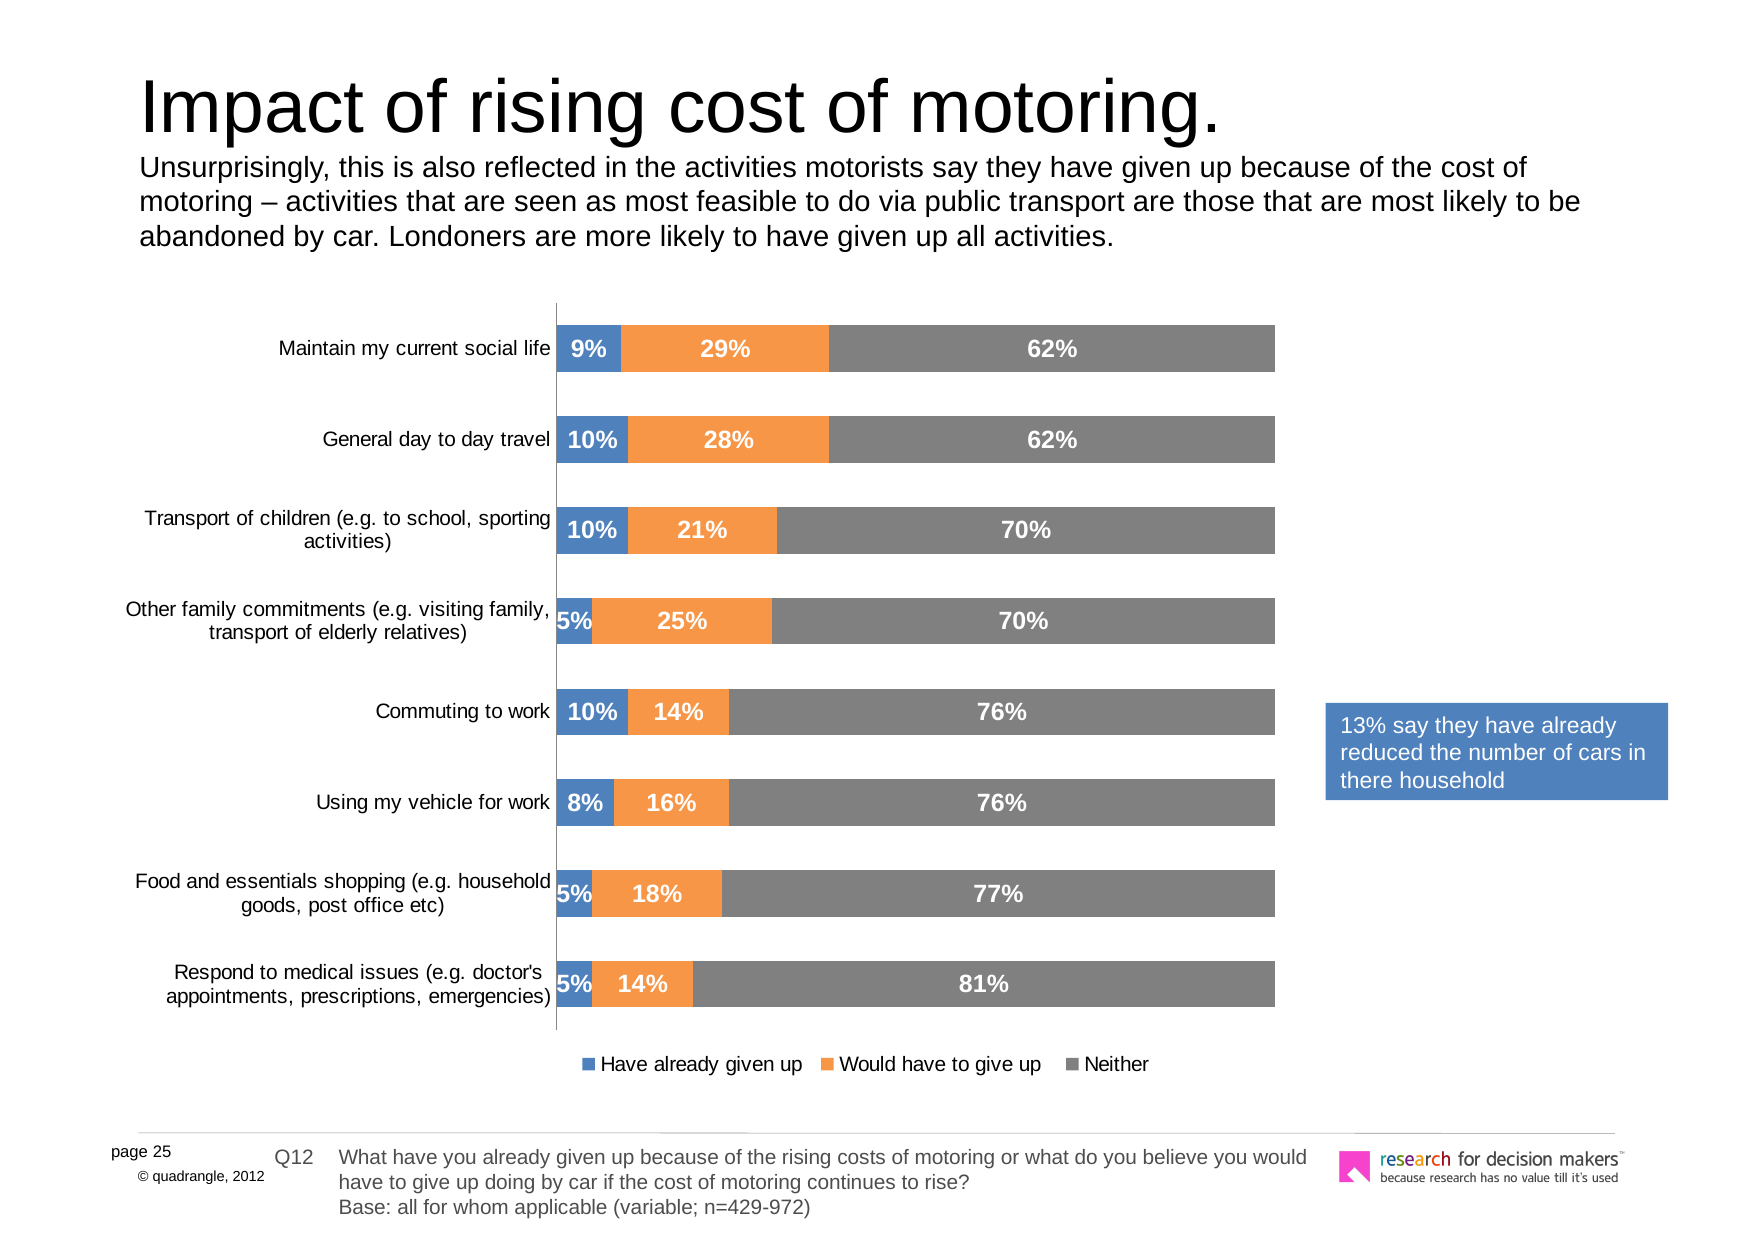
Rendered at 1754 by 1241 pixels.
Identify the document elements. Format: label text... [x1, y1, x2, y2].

text_box Q12 What have you already given up because of the rising costs of motoring or what do you believe you would have to give up doing by car if the cost of motoring continues to rise? Base: all for whom applicable (variable; n=429-972) [257, 1135, 1334, 1241]
title Impact of rising cost of motoring. Unsurprisingly, this is also reflected in the activities motorists say they have given up because of the cost of motoring – activities that are seen as most feasible to do via public transport are those that are most likely to be abandoned by car. Londoners are more likely to have given up all activities. [139, 57, 1616, 236]
chart [91, 280, 1276, 1101]
text_box 13% say they have already reduced the number of cars in there household [1325, 702, 1669, 801]
picture [1336, 1147, 1627, 1186]
